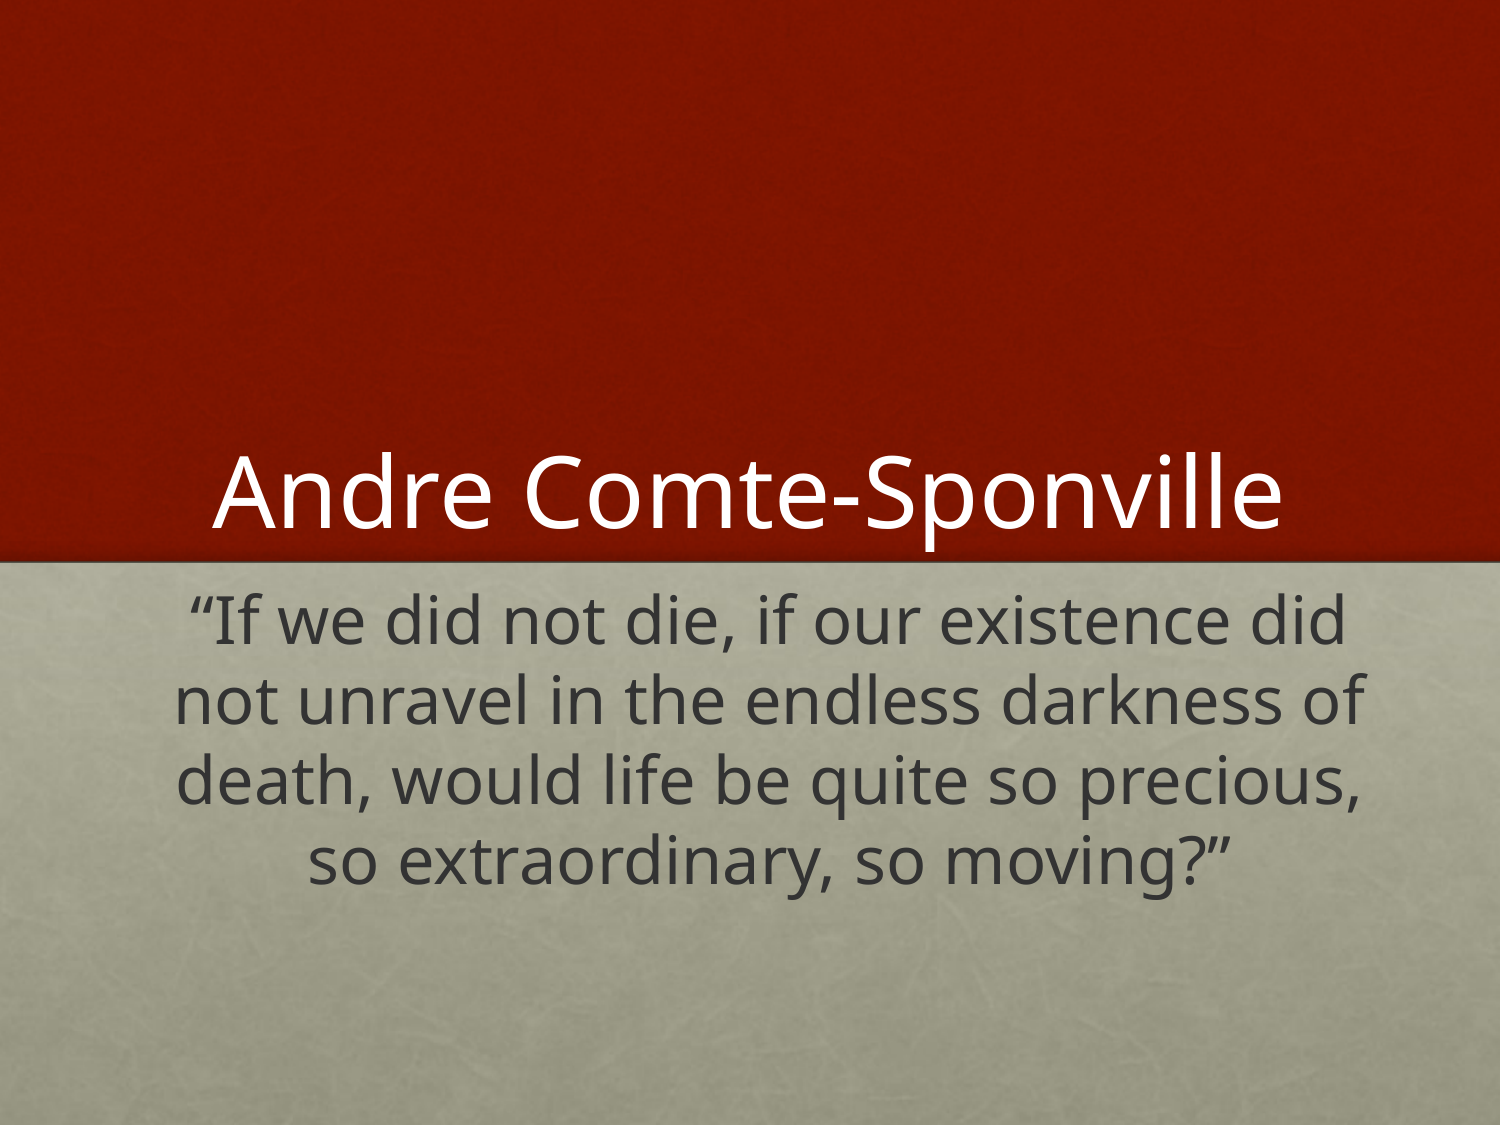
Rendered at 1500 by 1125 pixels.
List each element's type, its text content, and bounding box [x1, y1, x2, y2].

subtitle “If we did not die, if our existence did not unravel in the endless darkness of death, would life be quite so precious, so extraordinary, so moving?” [127, 570, 1413, 913]
picture [0, 541, 1500, 1125]
title Andre Comte-Sponville [127, 314, 1372, 556]
